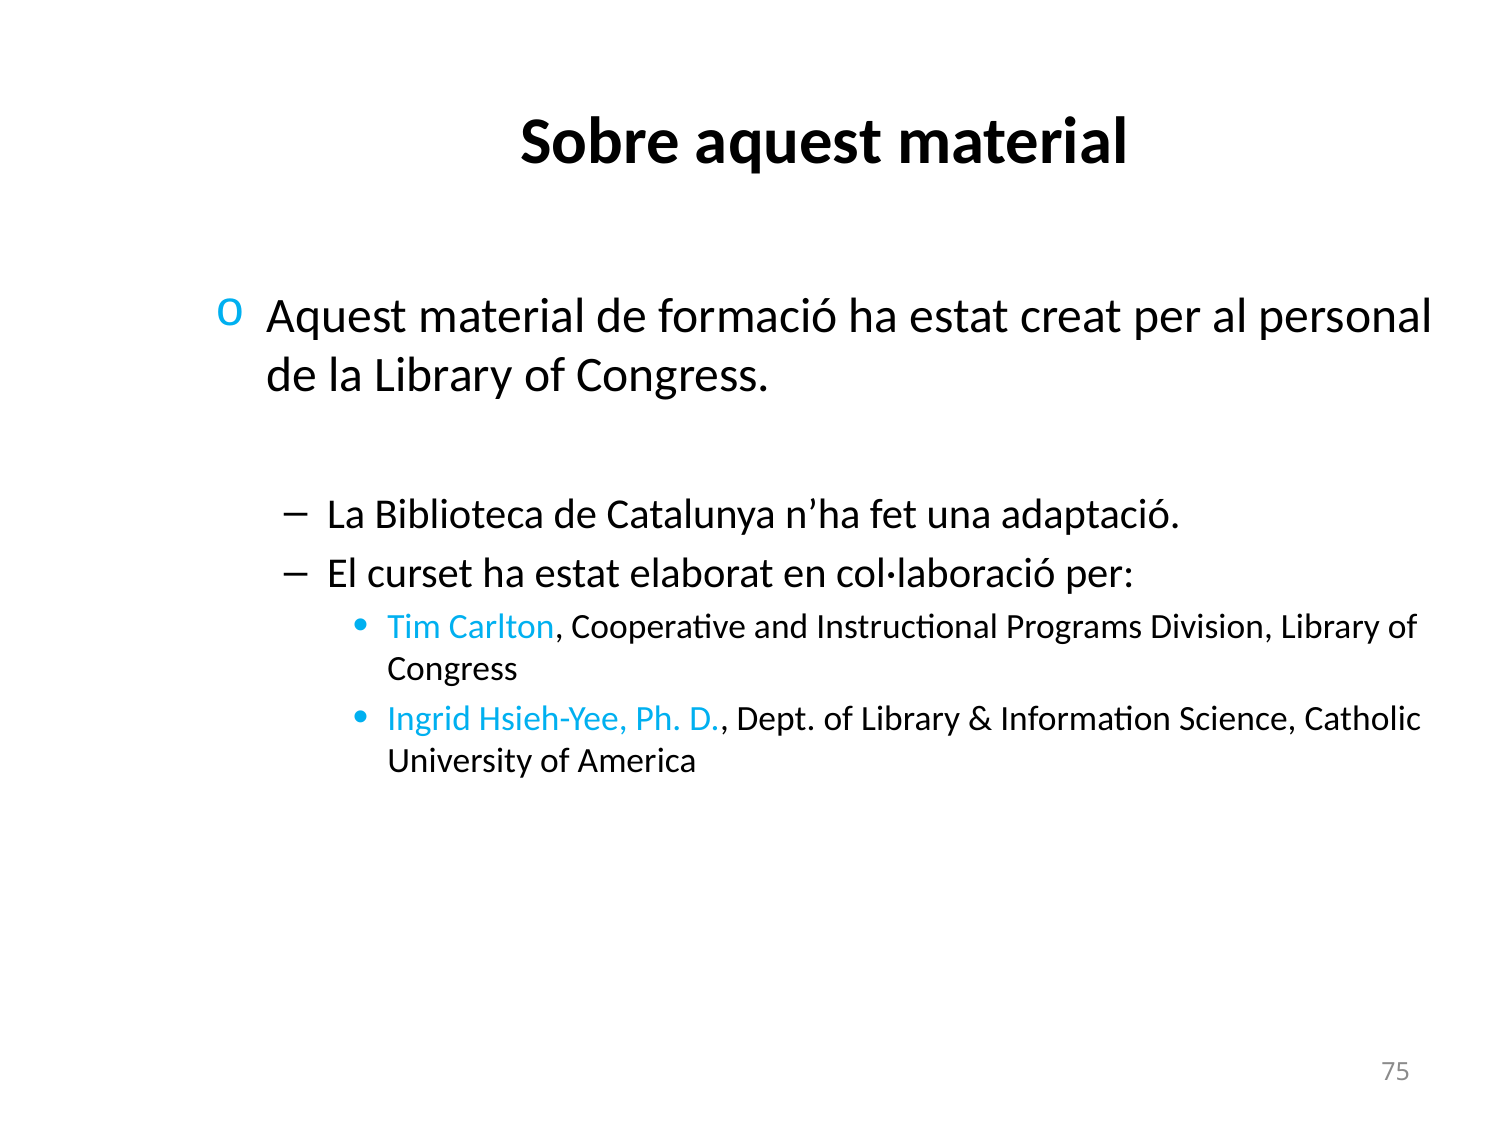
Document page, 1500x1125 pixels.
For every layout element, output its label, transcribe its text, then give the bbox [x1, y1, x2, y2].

slide_number 75 [1074, 1042, 1425, 1103]
list Aquest material de formació ha estat creat per al personal de la Library of Congress. La Biblioteca de Catalunya n’ha fet una adaptació. El curset ha estat elaborat en col·laboració per: Tim Carlton, Cooperative and Instructional Programs Division, Library of Congress Ingrid Hsieh-Yee, Ph. D., Dept. of Library & Information Science, Catholic University of America [200, 275, 1450, 1038]
title Sobre aquest material [225, 49, 1425, 225]
